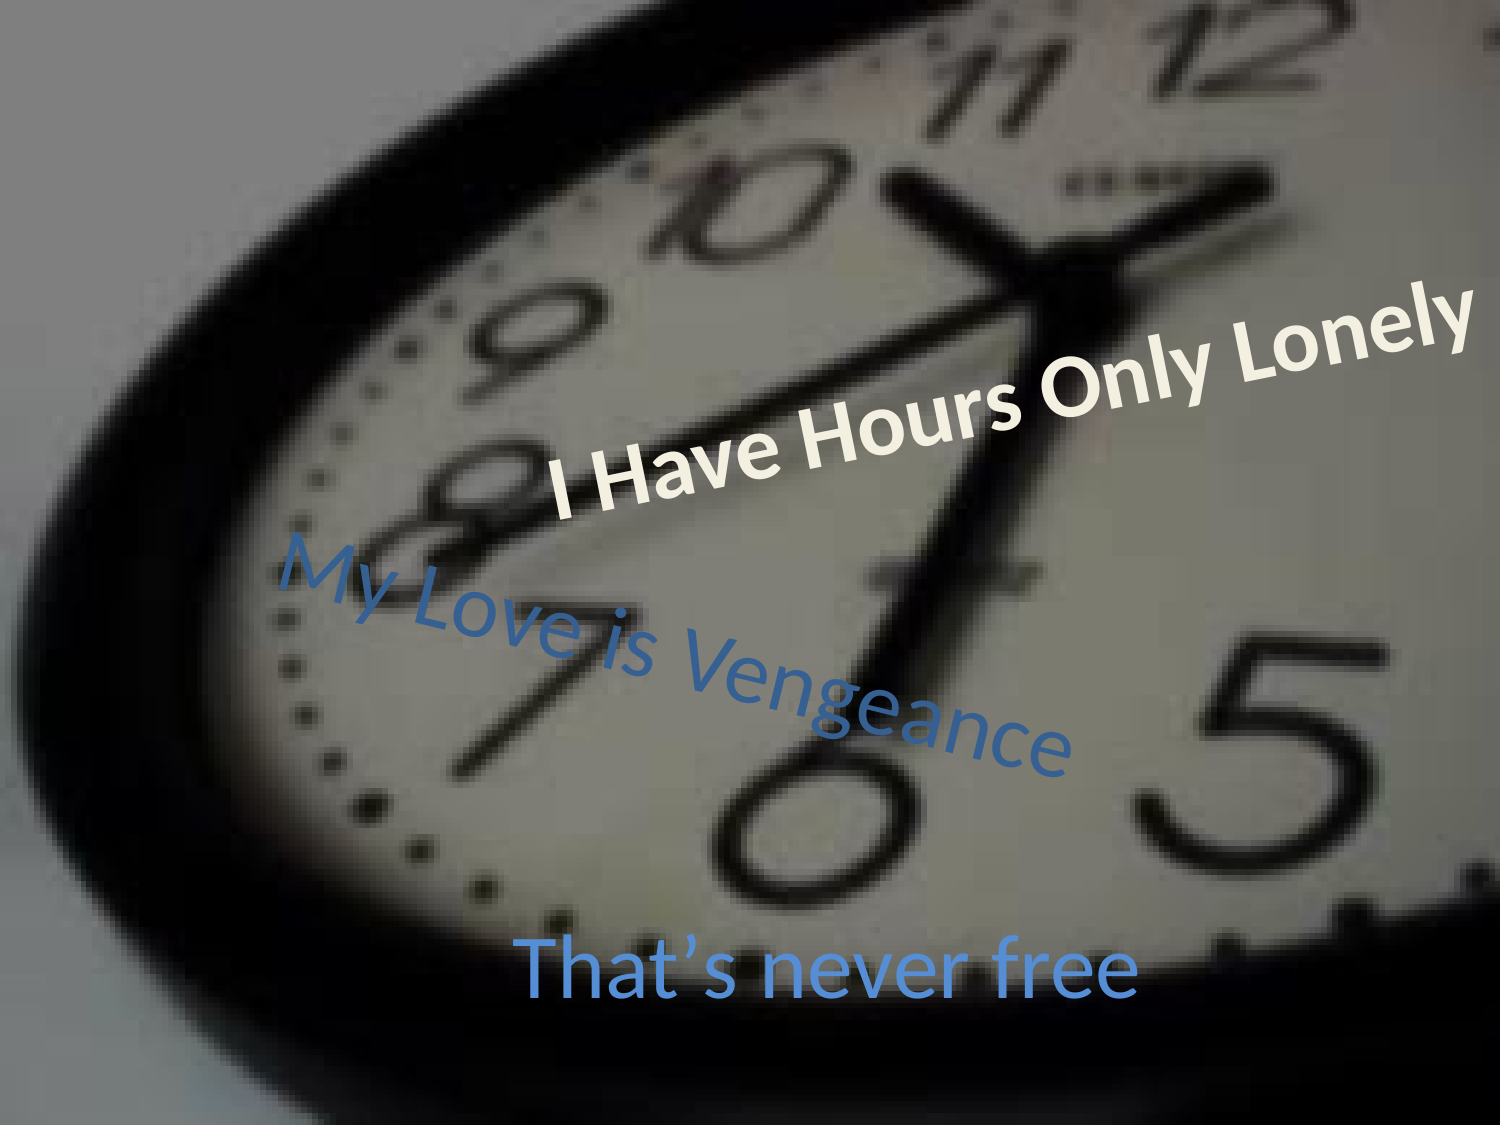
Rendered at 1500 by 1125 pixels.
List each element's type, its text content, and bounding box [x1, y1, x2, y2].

picture [0, 0, 1500, 1125]
text_box My Love is Vengeance [252, 488, 1107, 811]
text_box I Have Hours Only Lonely [520, 233, 1500, 550]
text_box That’s never free [498, 898, 1158, 1024]
